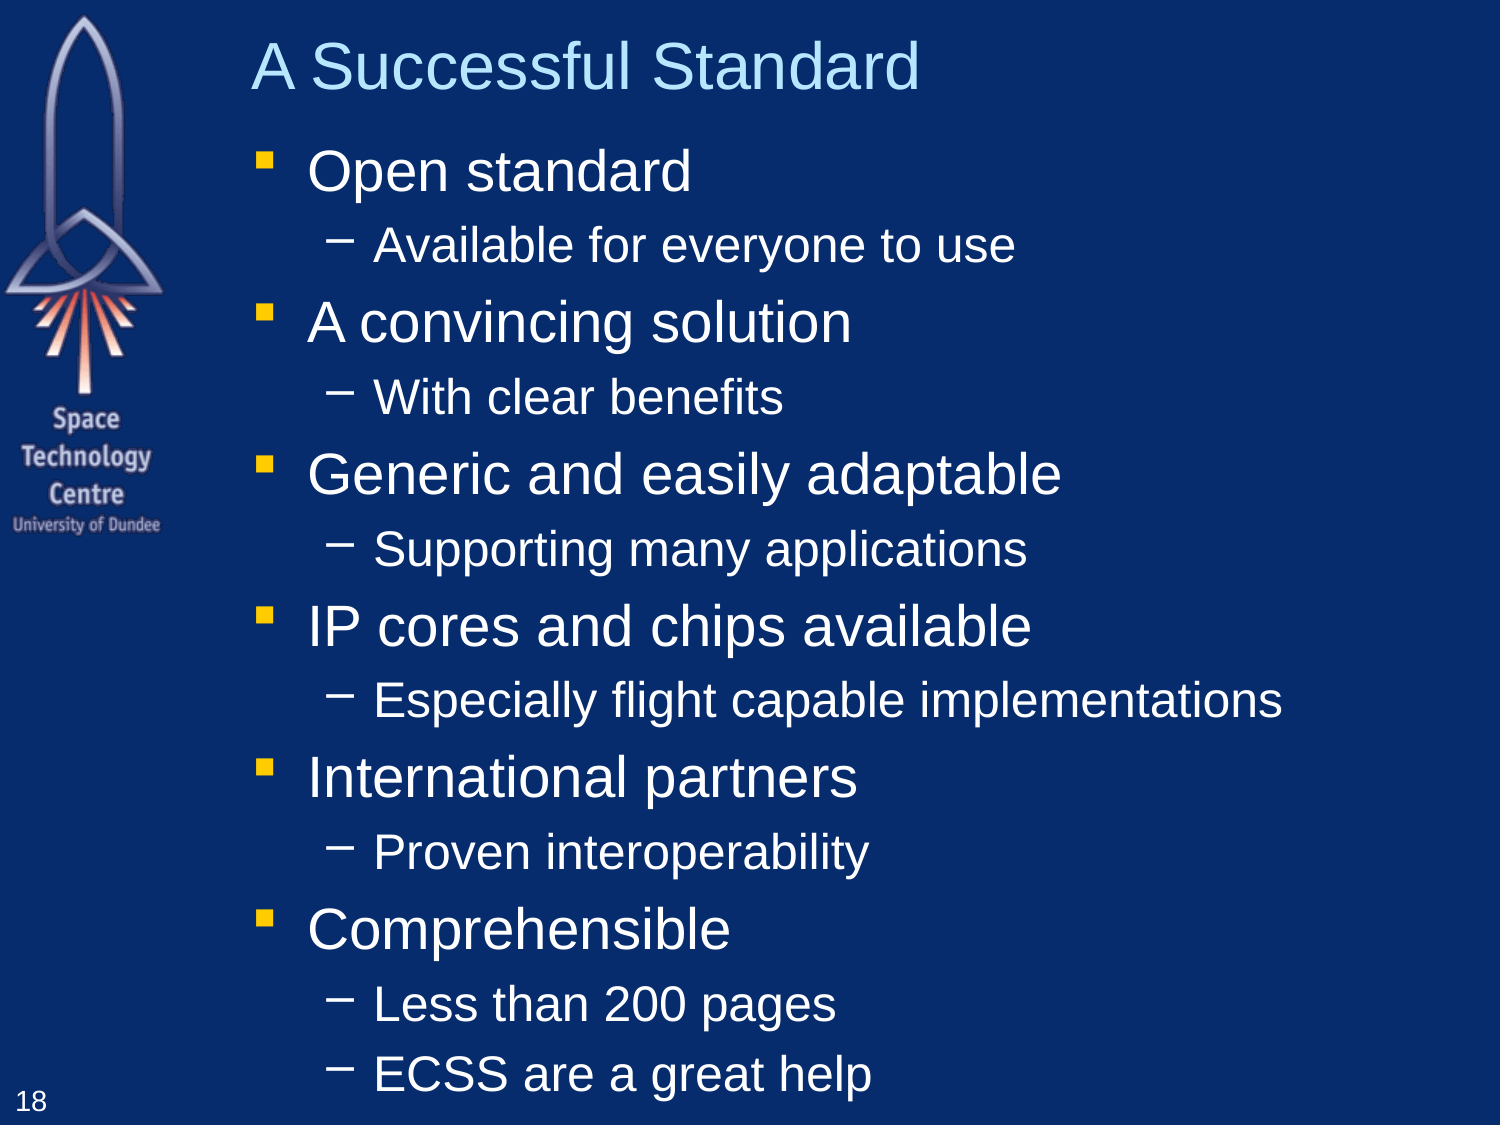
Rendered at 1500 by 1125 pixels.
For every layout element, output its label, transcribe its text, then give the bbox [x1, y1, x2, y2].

list Open standard Available for everyone to use A convincing solution With clear benefits Generic and easily adaptable Supporting many applications IP cores and chips available Especially flight capable implementations International partners Proven interoperability Comprehensible Less than 200 pages ECSS are a great help [235, 125, 1500, 1125]
picture [0, 0, 171, 543]
title A Successful Standard [235, 0, 1500, 125]
slide_number 18 [0, 1046, 160, 1125]
